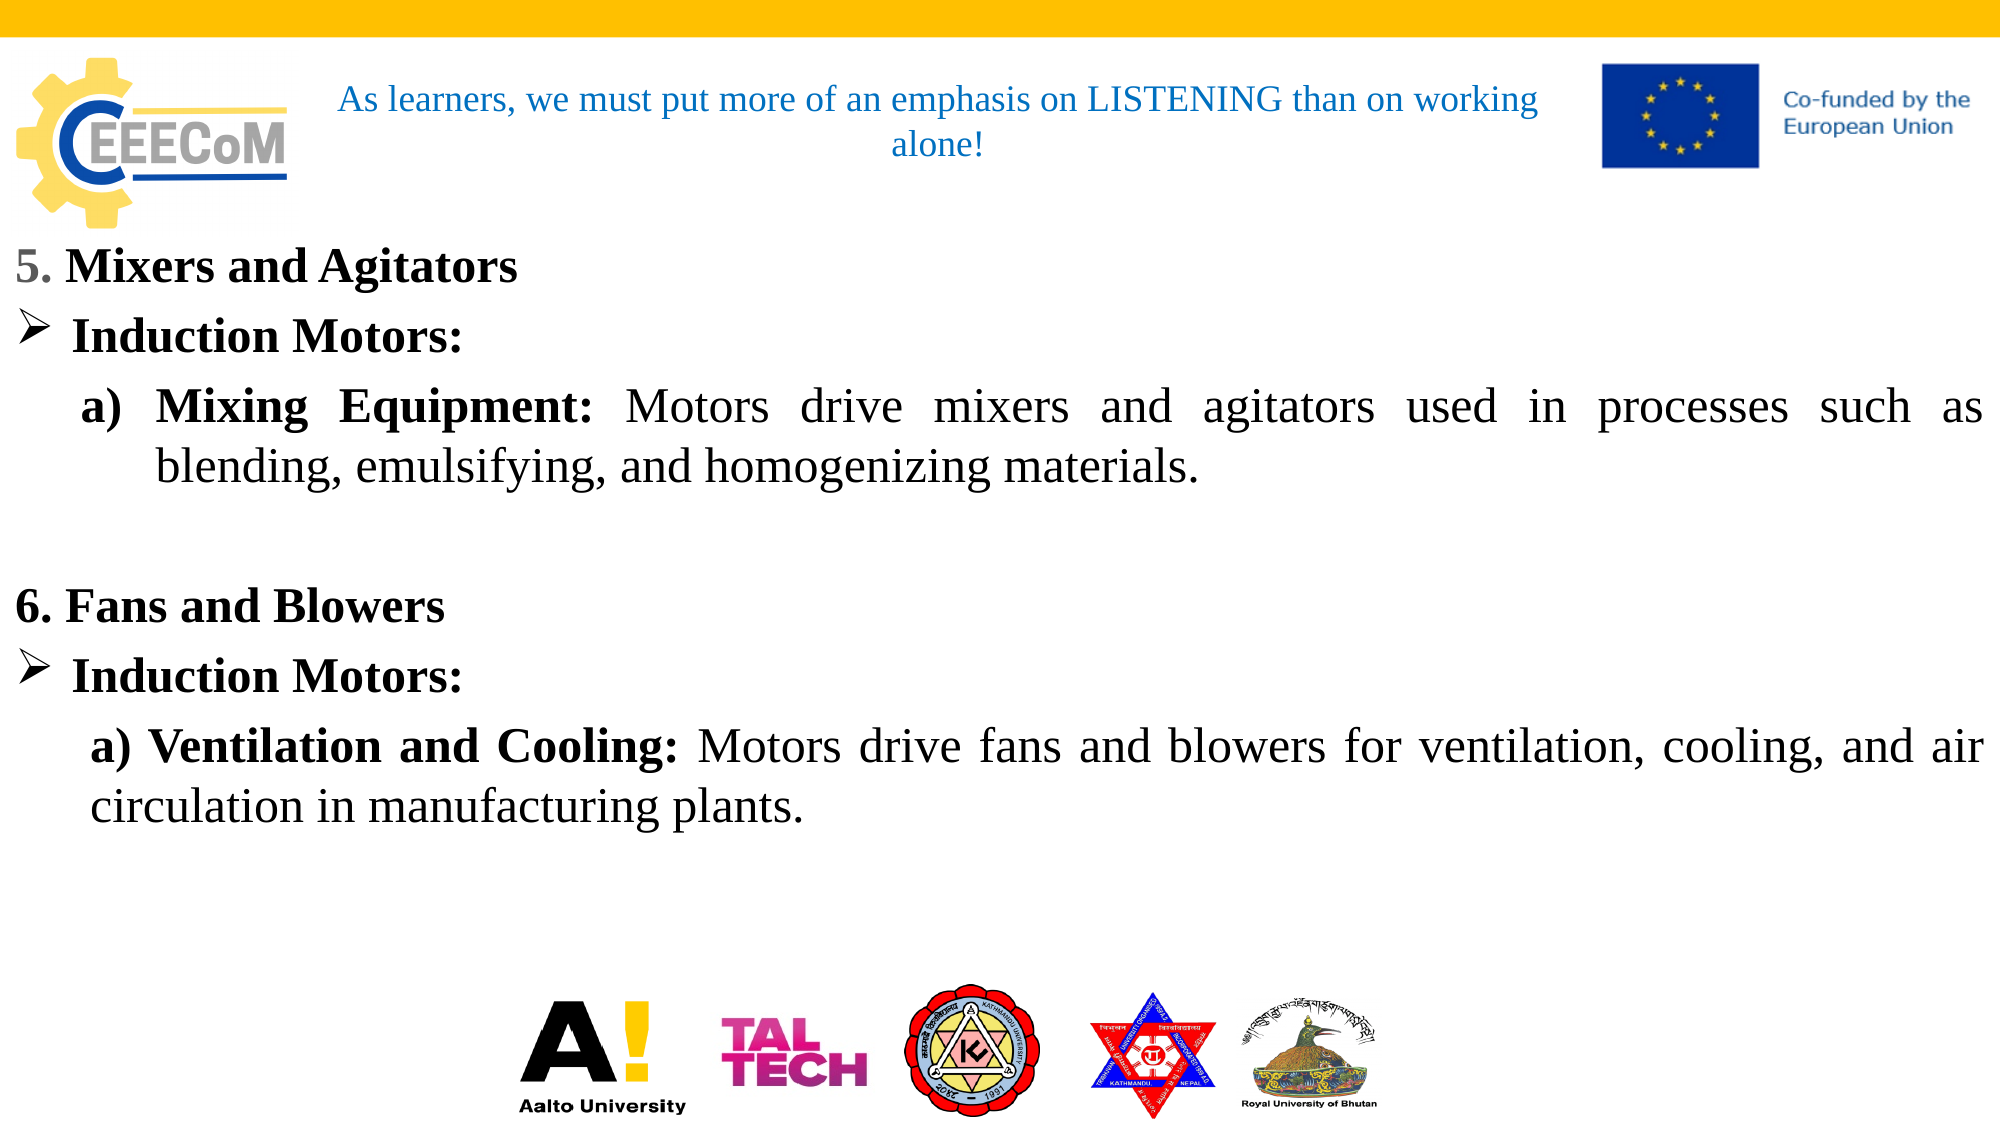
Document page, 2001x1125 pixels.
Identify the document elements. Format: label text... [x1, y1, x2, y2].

picture [1595, 46, 2000, 181]
picture [11, 50, 299, 224]
title As learners, we must put more of an emphasis on LISTENING than on working alone! [312, 37, 1565, 201]
picture [512, 984, 1382, 1125]
list 5. Mixers and Agitators Induction Motors: Mixing Equipment: Motors drive mixers and agitators used in processes such as blending, emulsifying, and homogenizing materials. 6. Fans and Blowers Induction Motors: a) Ventilation and Cooling: Motors drive fans and blowers for ventilation, cooling, and air circulation in manufacturing plants. [0, 224, 2000, 975]
